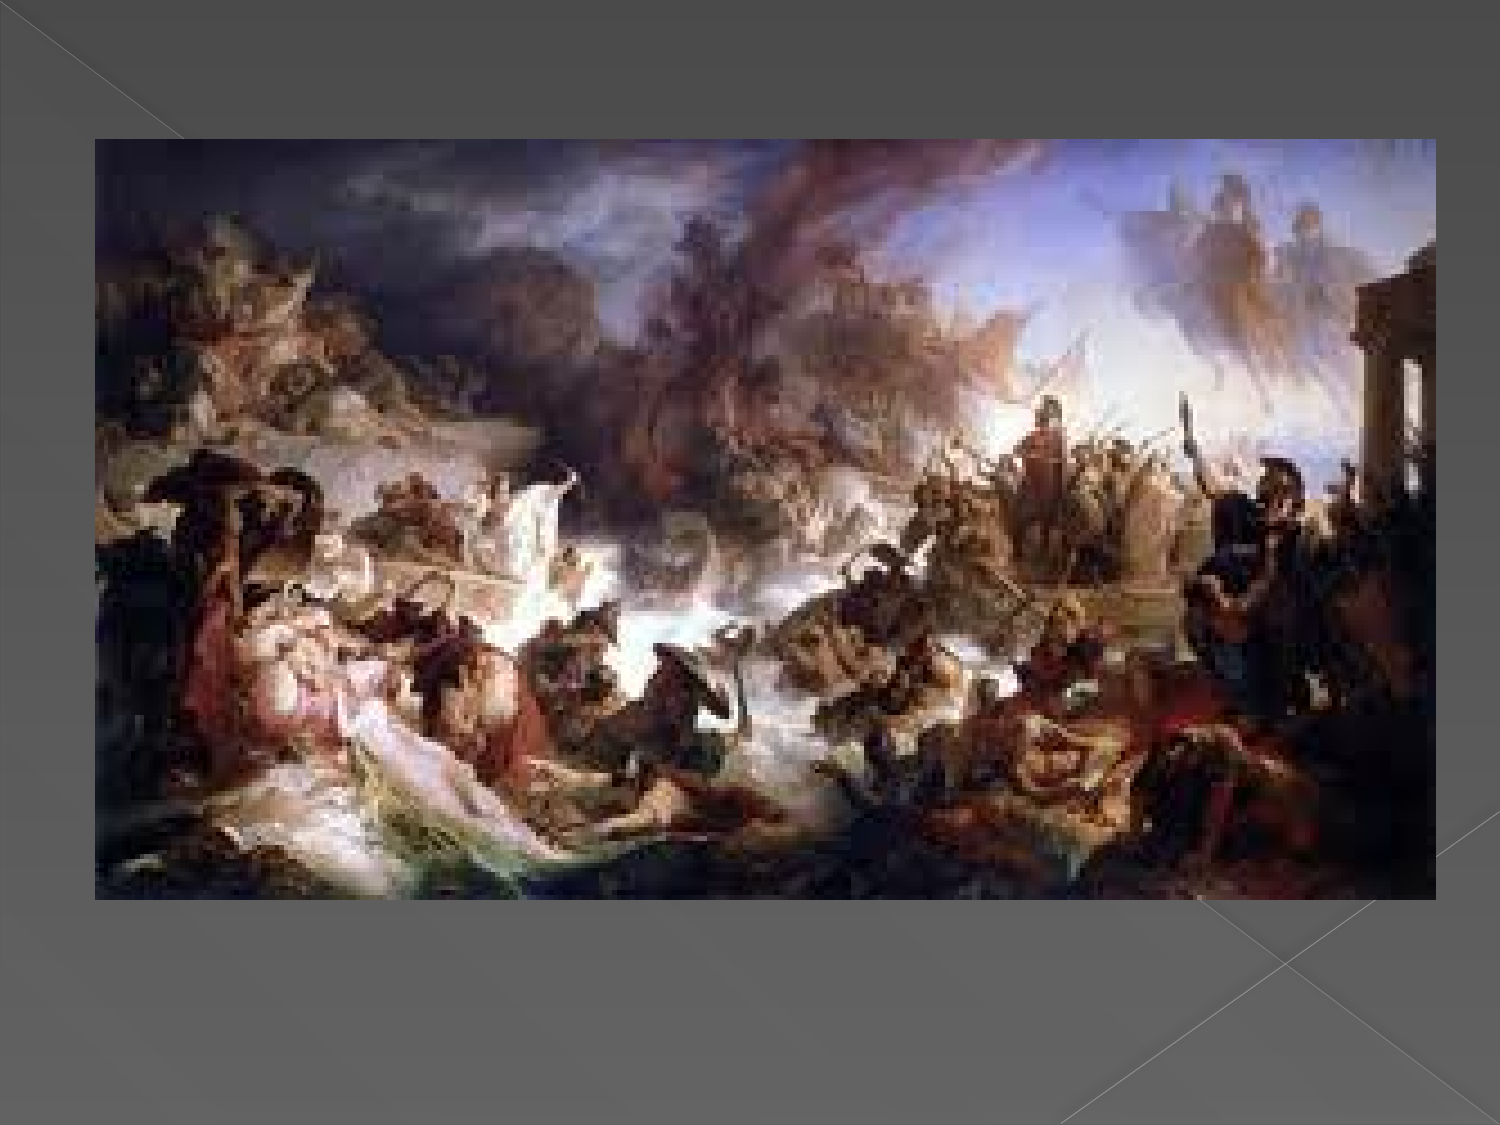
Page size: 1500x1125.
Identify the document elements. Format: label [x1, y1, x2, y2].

list [94, 139, 1437, 901]
